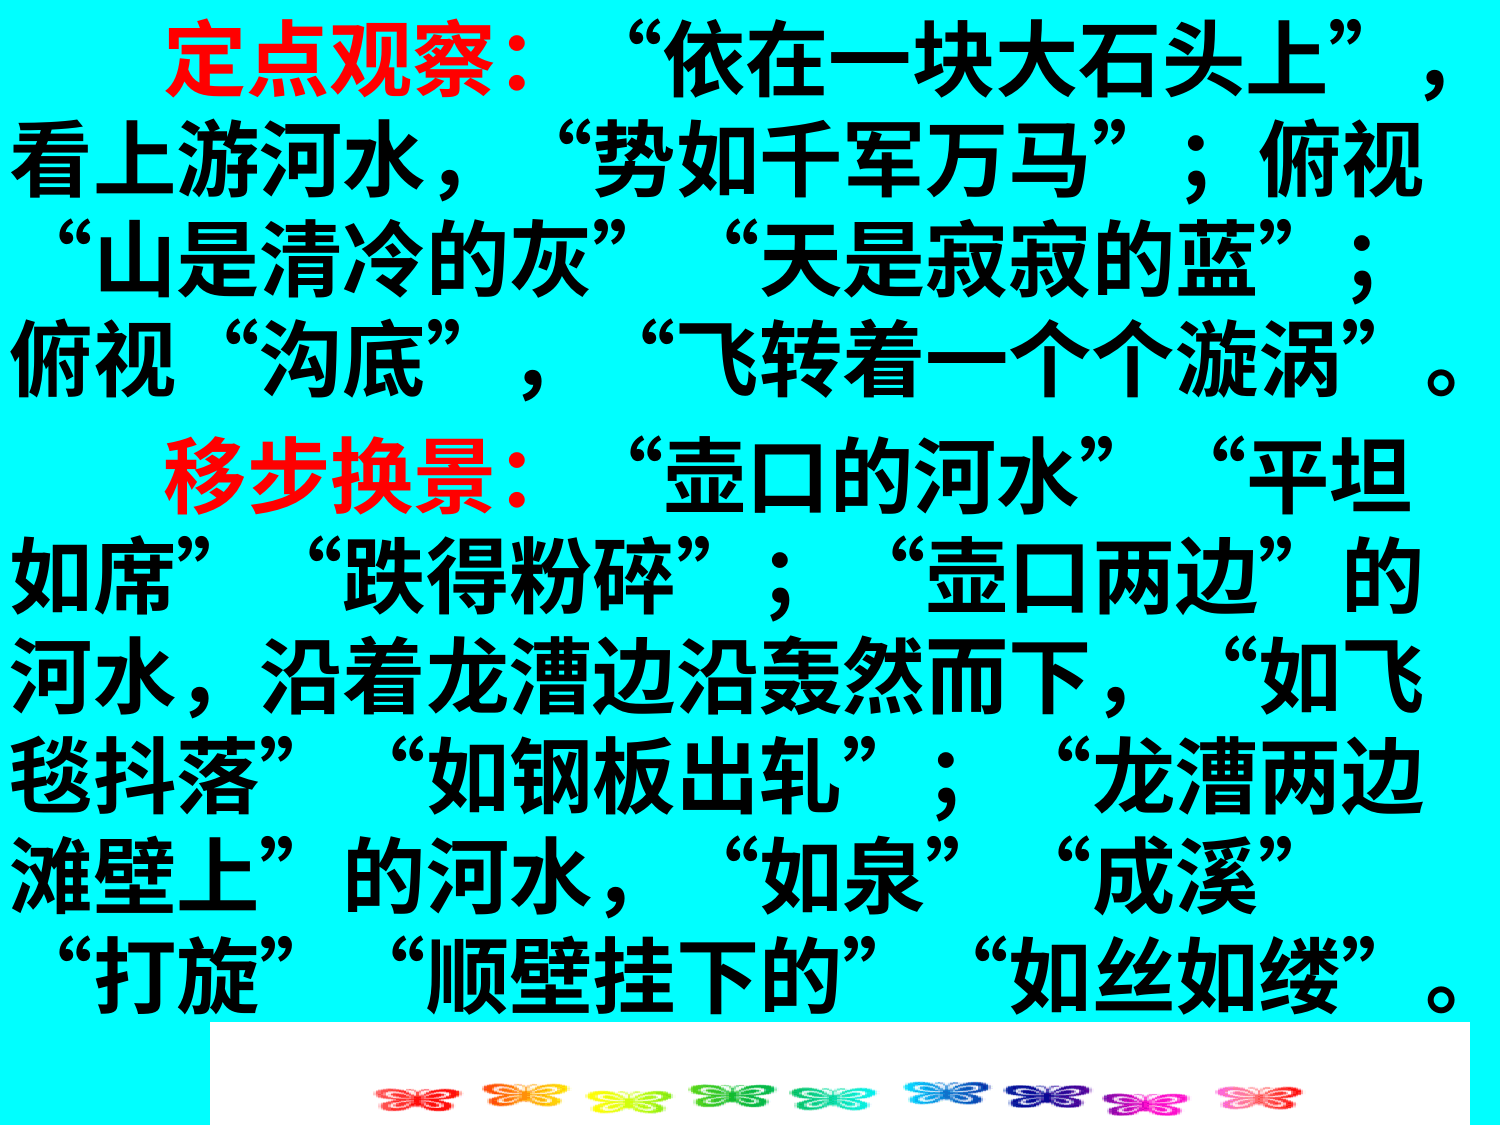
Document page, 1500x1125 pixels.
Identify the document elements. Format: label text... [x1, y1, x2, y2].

picture [210, 1022, 1470, 1125]
list 定点观察：“依在一块大石头上”，看上游河水，“势如千军万马”；俯视“山是清冷的灰”“天是寂寂的蓝”；俯视“沟底”，“飞转着一个个漩涡”。 移步换景：“壶口的河水”“平坦如席”“跌得粉碎”；“壶口两边”的河水，沿着龙漕边沿轰然而下，“如飞毯抖落”“如钢板出轧”；“龙漕两边滩壁上”的河水，“如泉”“成溪”“打旋”“顺壁挂下的”“如丝如缕”。 [0, 0, 1497, 1125]
